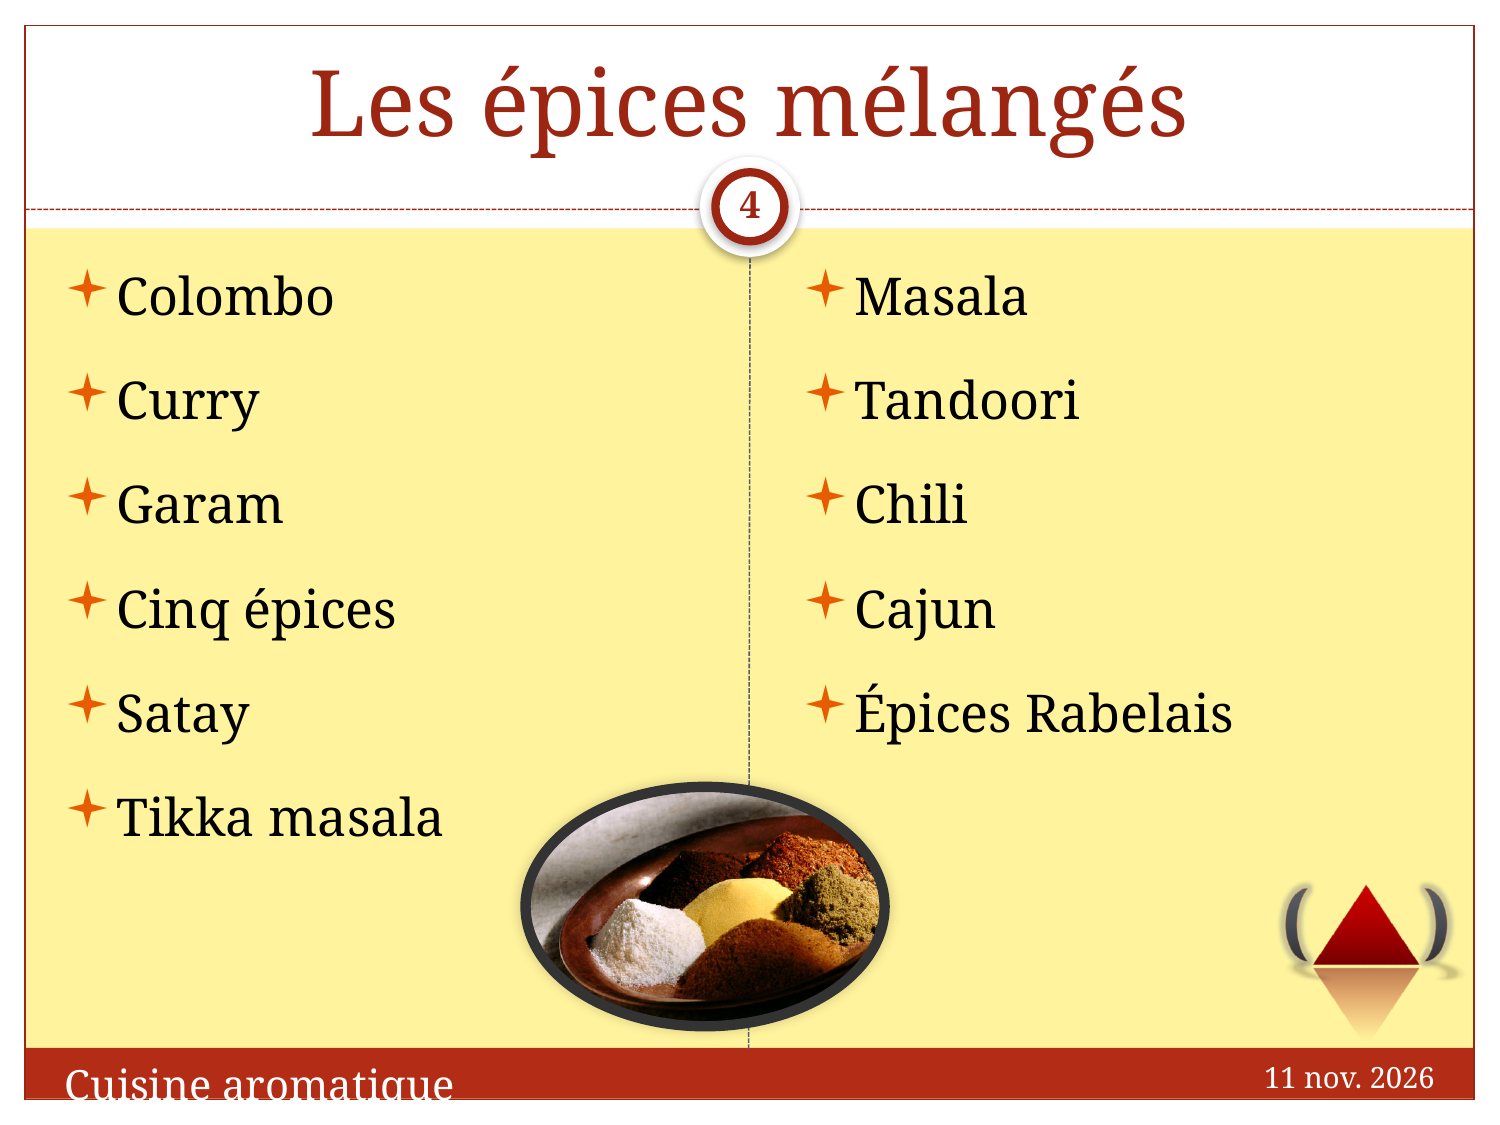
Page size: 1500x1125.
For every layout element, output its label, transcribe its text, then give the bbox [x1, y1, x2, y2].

title Les épices mélangés [49, 37, 1450, 162]
picture [1273, 876, 1474, 1048]
slide_number 4 [712, 170, 788, 243]
footer Cuisine aromatique [50, 1051, 638, 1112]
slide_number mars-11 [950, 1051, 1450, 1112]
picture [525, 786, 885, 1027]
list Colombo Curry Garam Cinq épices Satay Tikka masala [49, 224, 712, 993]
list Masala Tandoori Chili Cajun Épices Rabelais [787, 224, 1450, 993]
